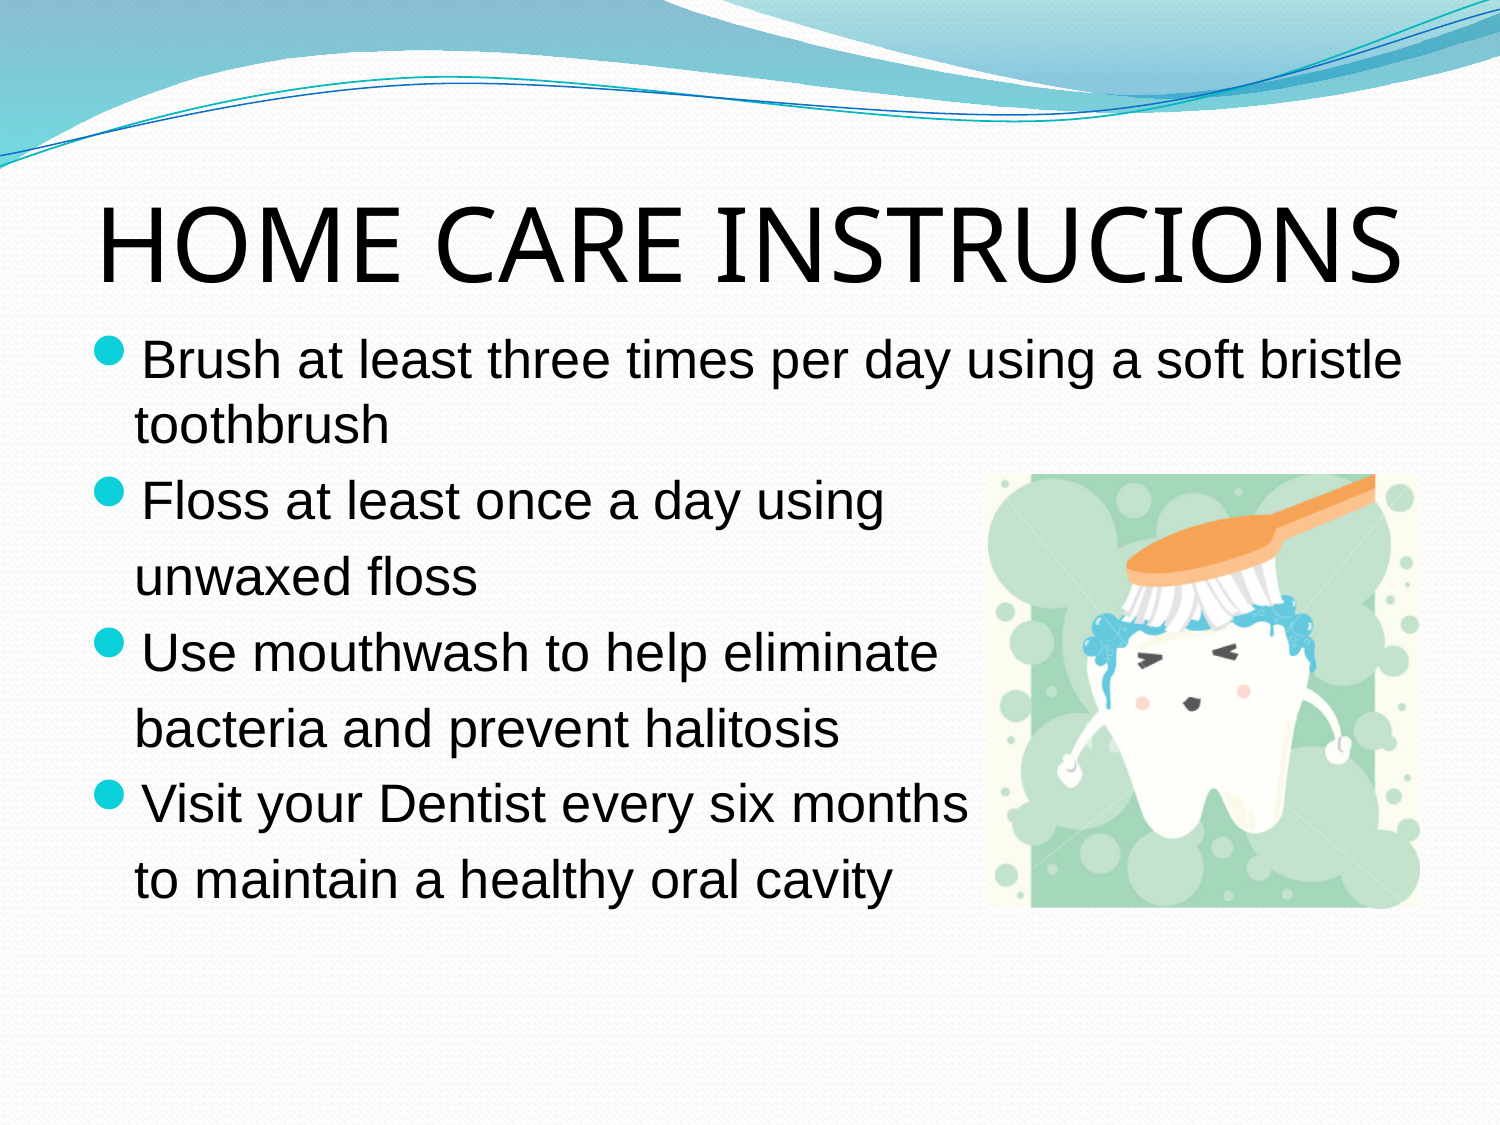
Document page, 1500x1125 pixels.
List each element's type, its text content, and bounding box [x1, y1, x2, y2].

picture [987, 474, 1420, 909]
title HOME CARE INSTRUCIONS [75, 87, 1425, 303]
list Brush at least three times per day using a soft bristle toothbrush Floss at least once a day using unwaxed floss Use mouthwash to help eliminate bacteria and prevent halitosis Visit your Dentist every six months to maintain a healthy oral cavity [75, 317, 1425, 1038]
